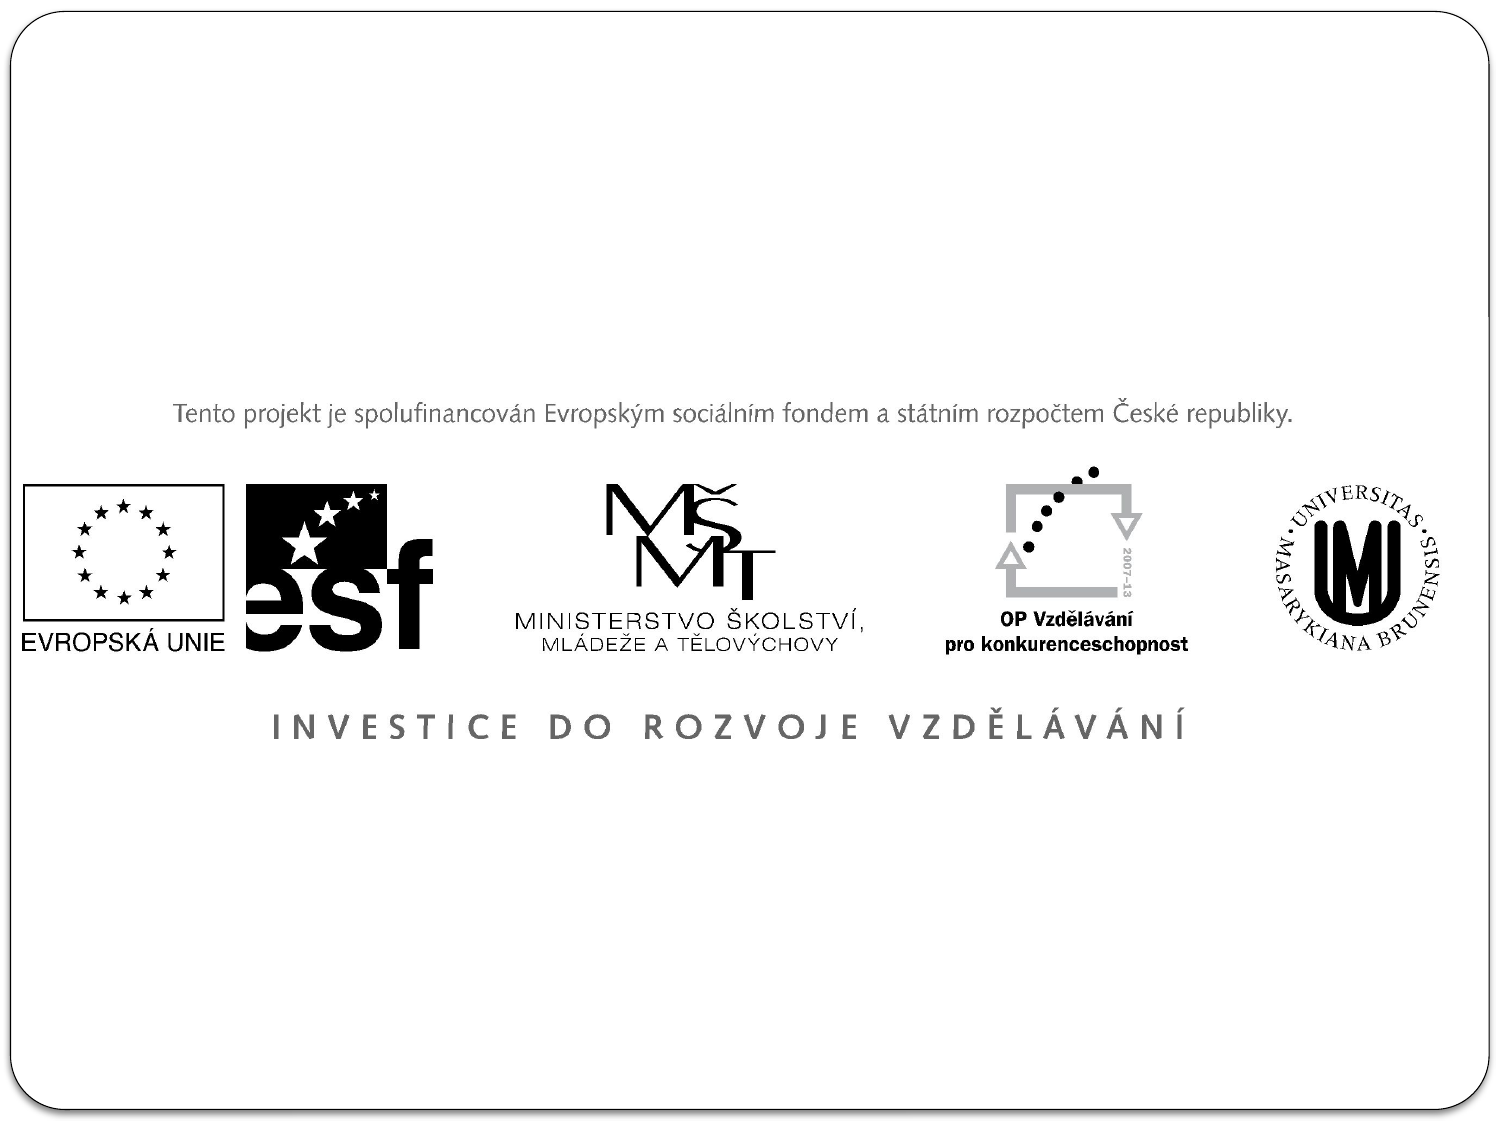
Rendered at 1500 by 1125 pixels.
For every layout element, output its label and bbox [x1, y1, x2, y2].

picture [22, 398, 1443, 740]
